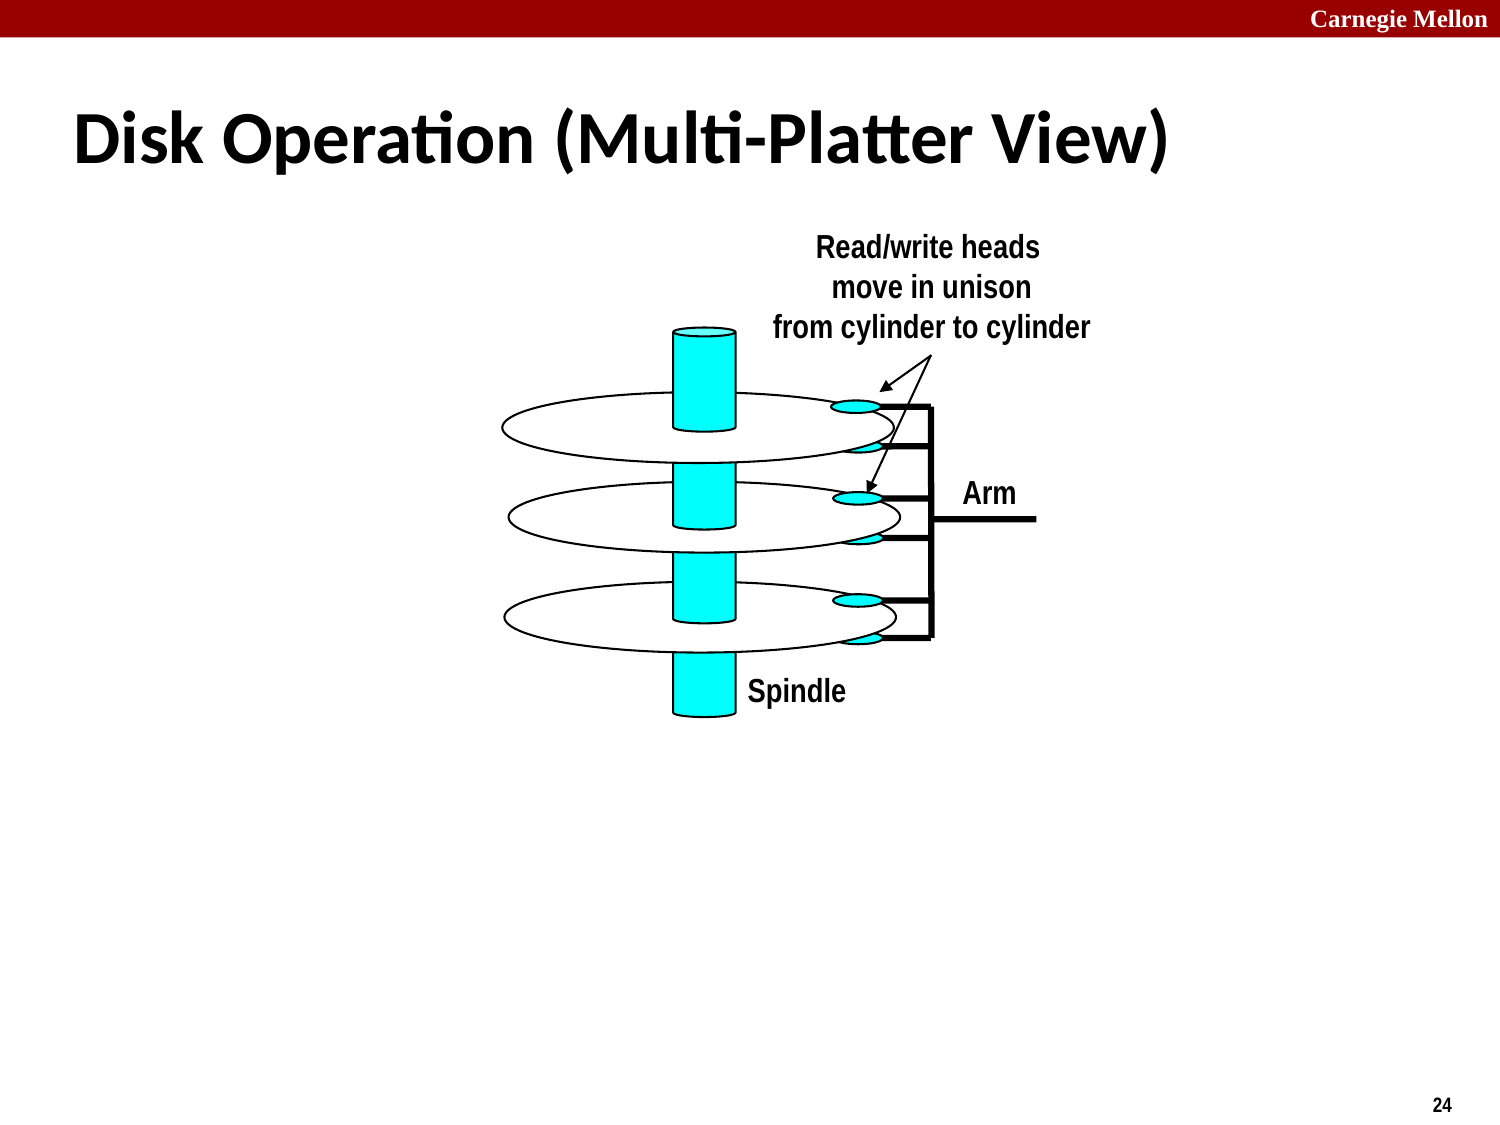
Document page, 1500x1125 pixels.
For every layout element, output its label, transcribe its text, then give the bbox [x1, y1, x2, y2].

text_box [840, 633, 884, 645]
text_box Spindle [732, 662, 862, 717]
text_box Read/write heads move in unison from cylinder to cylinder [751, 217, 1113, 353]
text_box Arm [947, 464, 1032, 519]
text_box [843, 534, 884, 545]
title Disk Operation (Multi-Platter View) [58, 71, 1305, 197]
text_box [673, 463, 736, 530]
text_box [879, 356, 929, 393]
text_box [673, 652, 736, 718]
text_box [833, 594, 884, 607]
text_box [673, 327, 736, 432]
text_box [502, 392, 894, 463]
text_box [833, 492, 884, 505]
text_box [830, 400, 881, 413]
text_box [673, 553, 736, 624]
text_box [504, 582, 897, 653]
text_box [866, 355, 932, 494]
text_box [845, 442, 884, 453]
text_box [508, 482, 901, 553]
